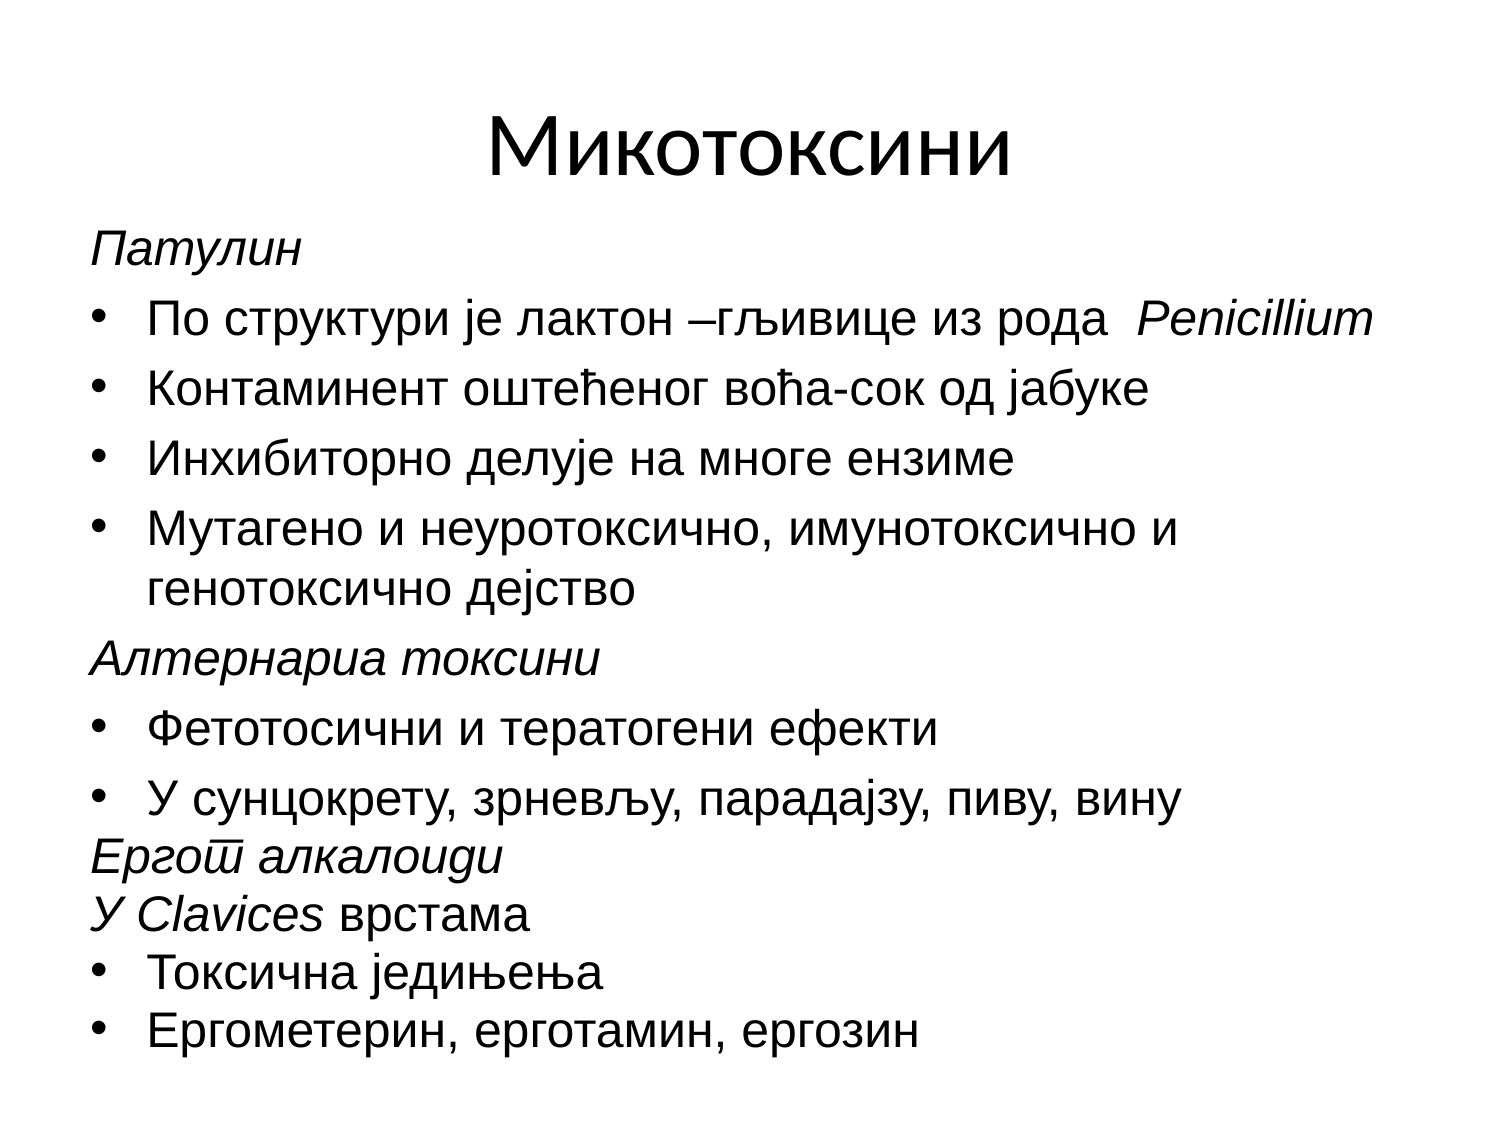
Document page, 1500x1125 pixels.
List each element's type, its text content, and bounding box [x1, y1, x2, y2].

title Микотоксини [74, 44, 1426, 207]
list Патулин По структури је лактон –гљивице из рода Penicillium Контаминент оштећеног воћа-сок од јабуке Инхибиторно делује на многе ензиме Мутагено и неуротоксично, имунотоксично и генотоксично дејство Алтернариа токсини Фетотосични и тератогени ефекти У сунцокрету, зрневљу, парадајзу, пиву, вину Ергот алкалоиди У Clavices врстама Токсична једињења Ергометерин, ерготамин, ергозин [74, 207, 1426, 951]
